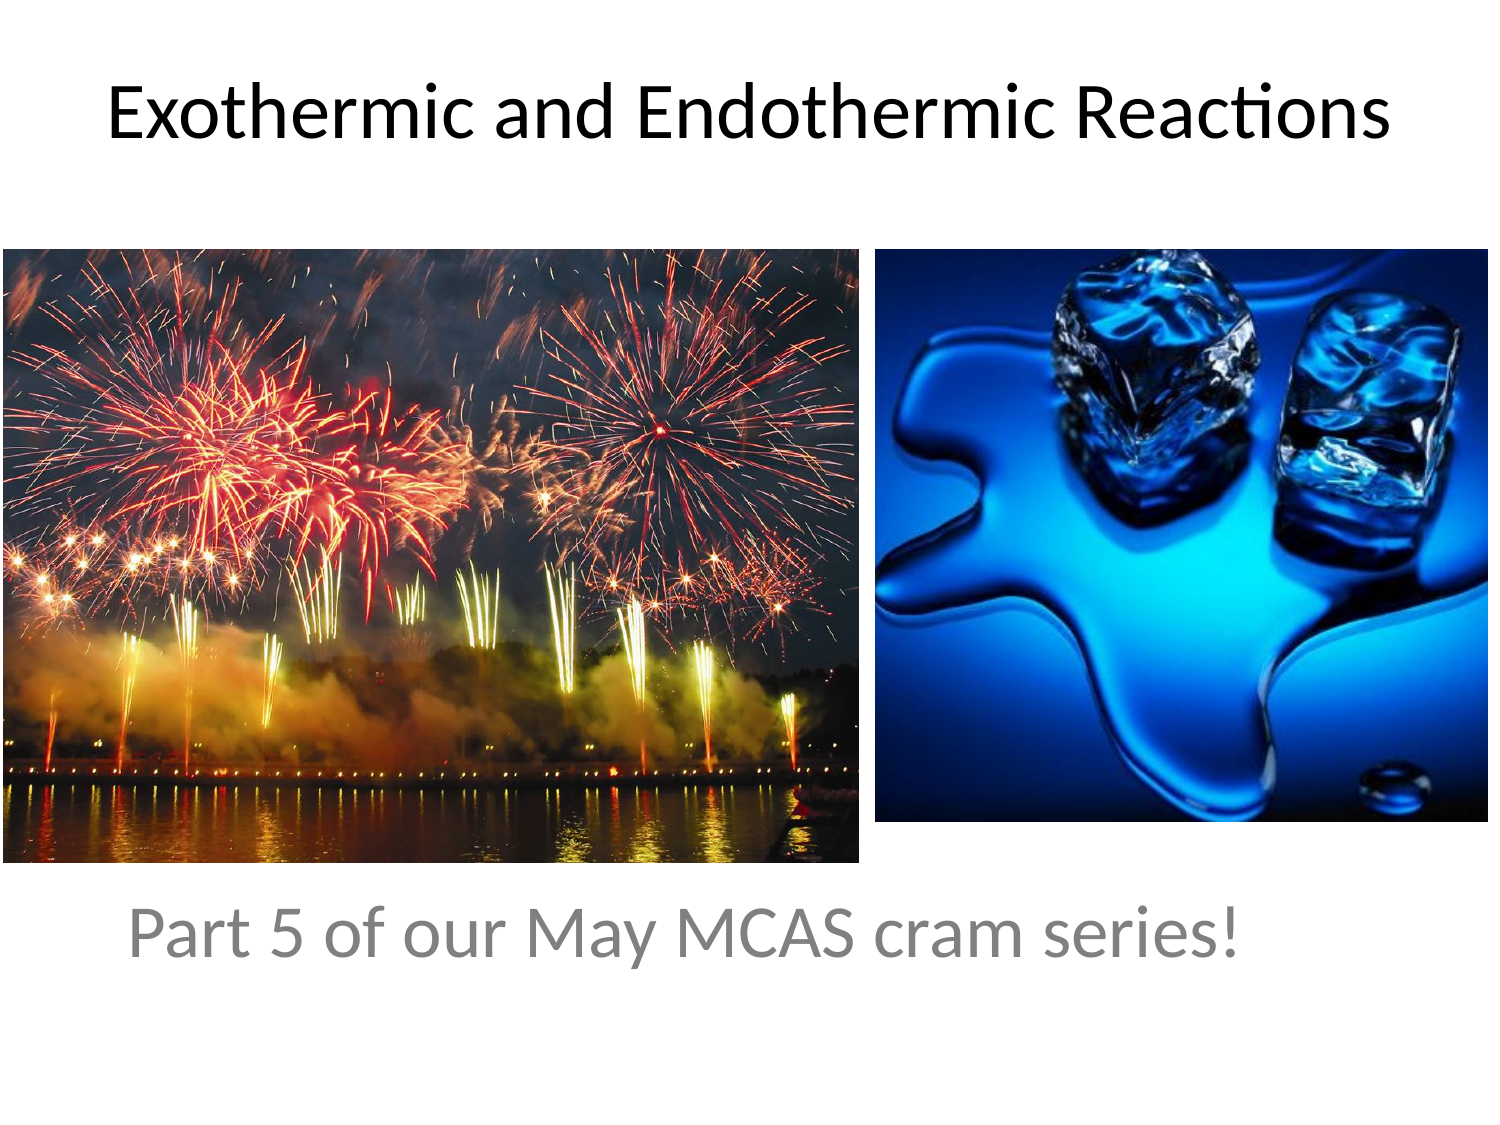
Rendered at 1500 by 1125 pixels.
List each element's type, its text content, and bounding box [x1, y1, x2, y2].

title Exothermic and Endothermic Reactions [75, 12, 1425, 200]
text_box Part 5 of our May MCAS cram series! [112, 874, 1450, 1070]
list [874, 249, 1488, 823]
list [3, 249, 860, 863]
